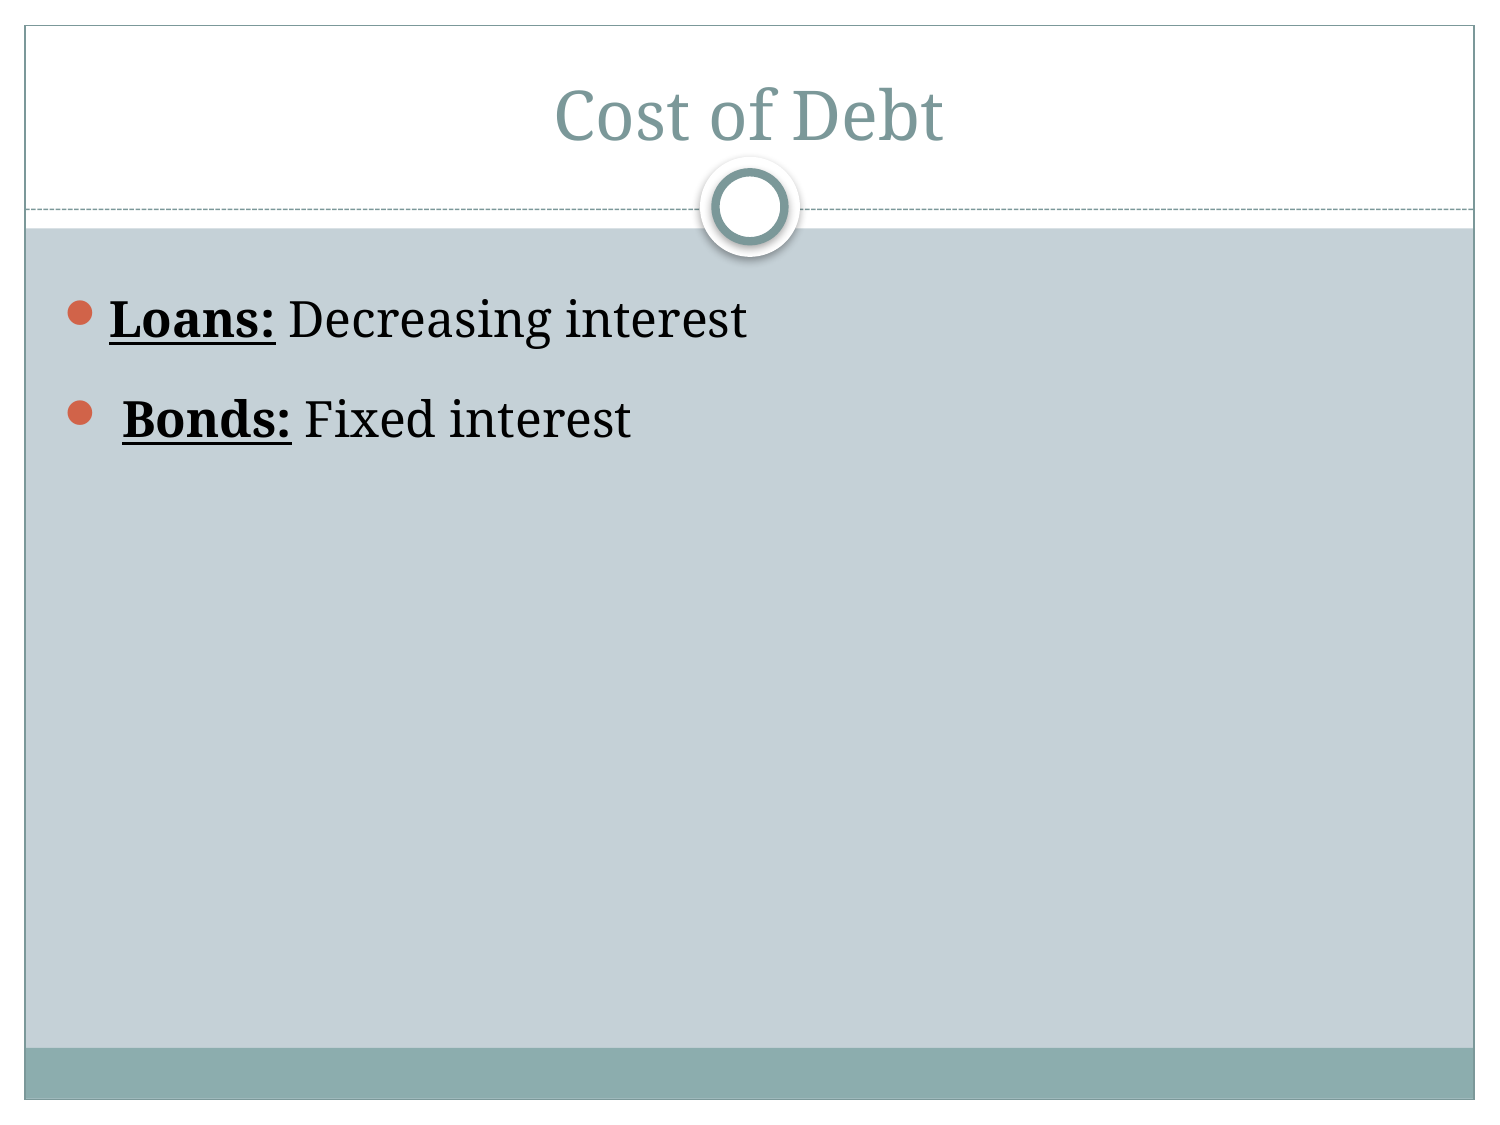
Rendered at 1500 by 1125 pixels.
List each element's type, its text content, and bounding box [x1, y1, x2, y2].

title Cost of Debt [49, 37, 1450, 162]
list Loans: Decreasing interest Bonds: Fixed interest [49, 250, 1445, 1001]
